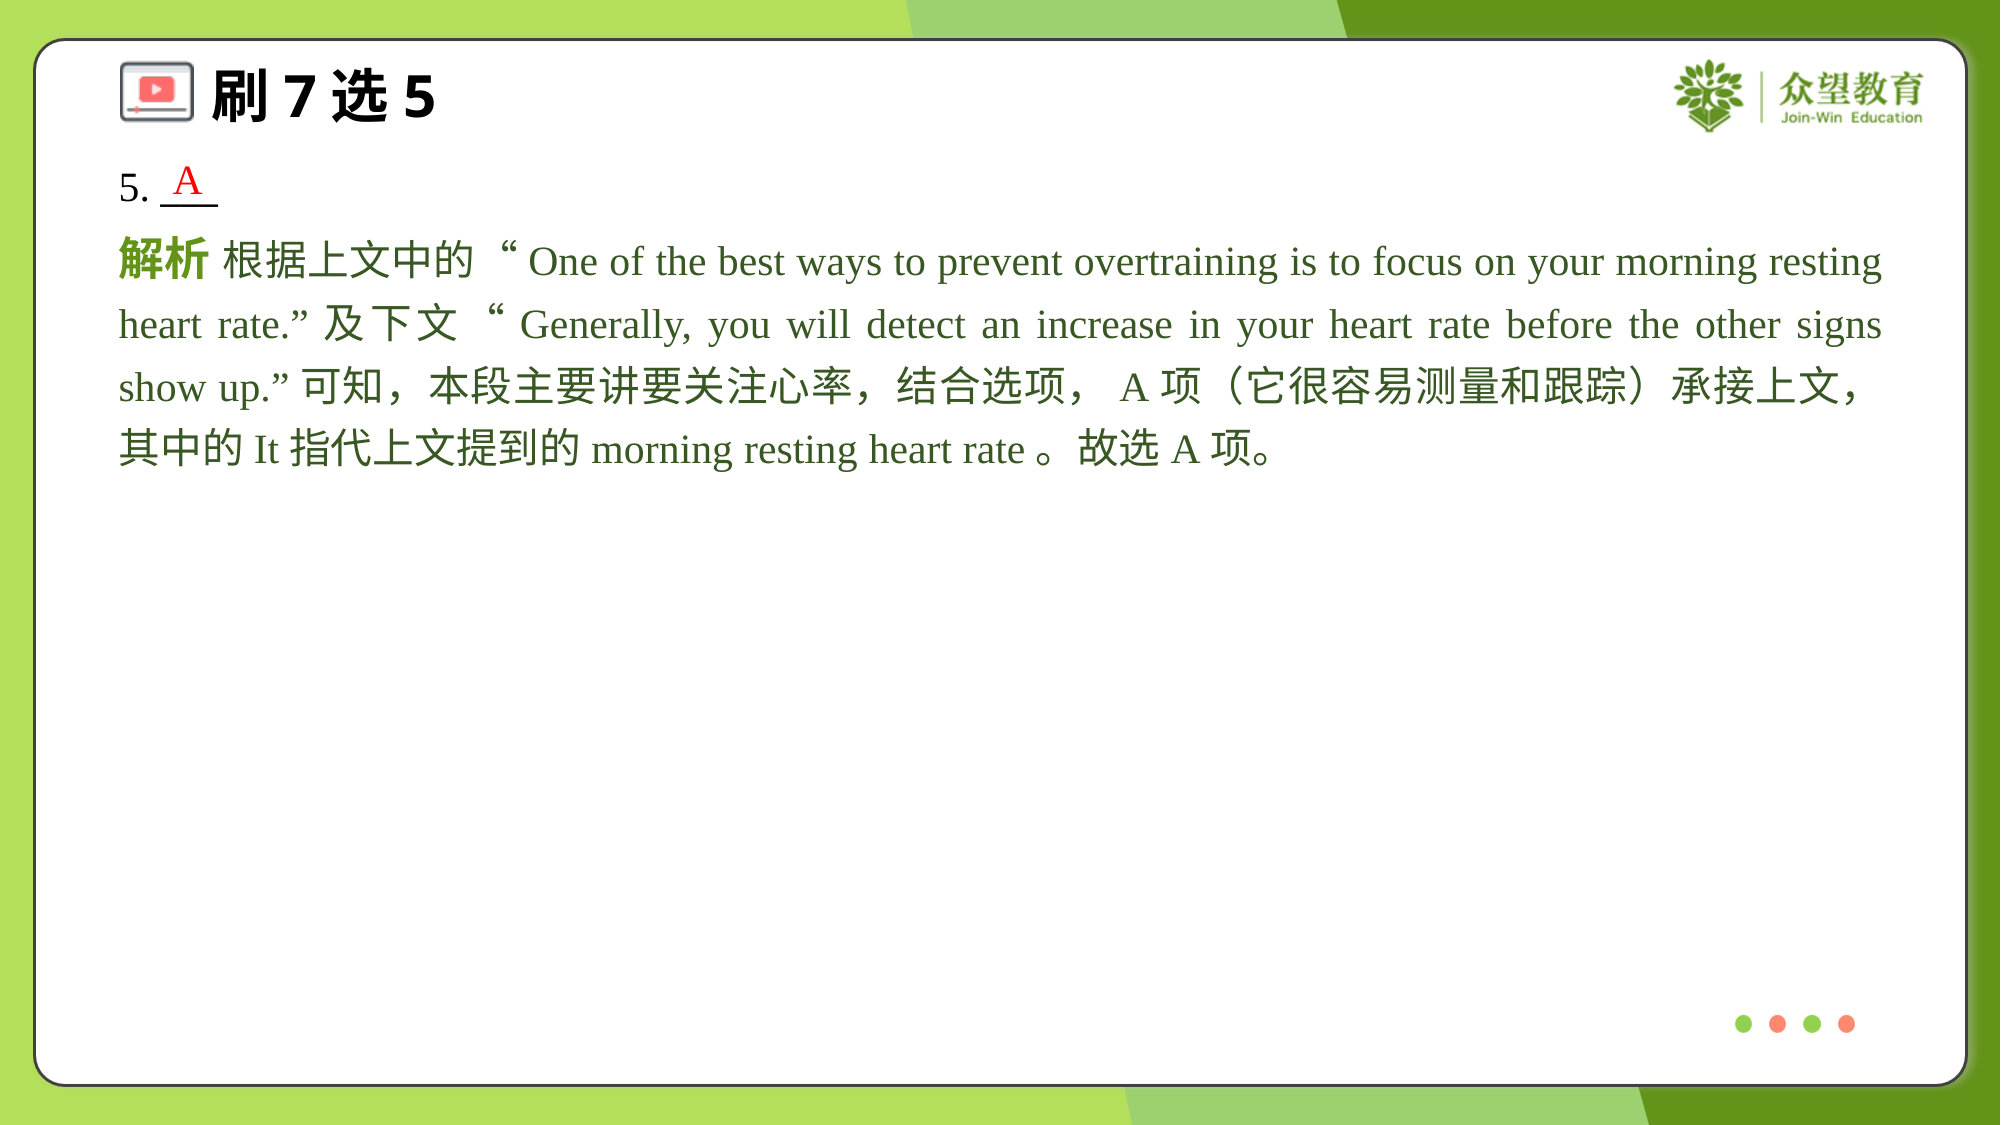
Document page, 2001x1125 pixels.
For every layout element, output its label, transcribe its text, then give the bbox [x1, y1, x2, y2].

text_box 5. ___ [118, 146, 1883, 204]
text_box 解析 根据上文中的“One of the best ways to prevent overtraining is to focus on your morning resting heart rate.”及下文“Generally, you will detect an increase in your heart rate before the other signs show up.”可知，本段主要讲要关注心率，结合选项，A项（它很容易测量和跟踪）承接上文，其中的It指代上文提到的morning resting heart rate。故选A项。 [118, 215, 1883, 467]
text_box A [167, 140, 208, 199]
picture [0, 0, 2000, 1125]
